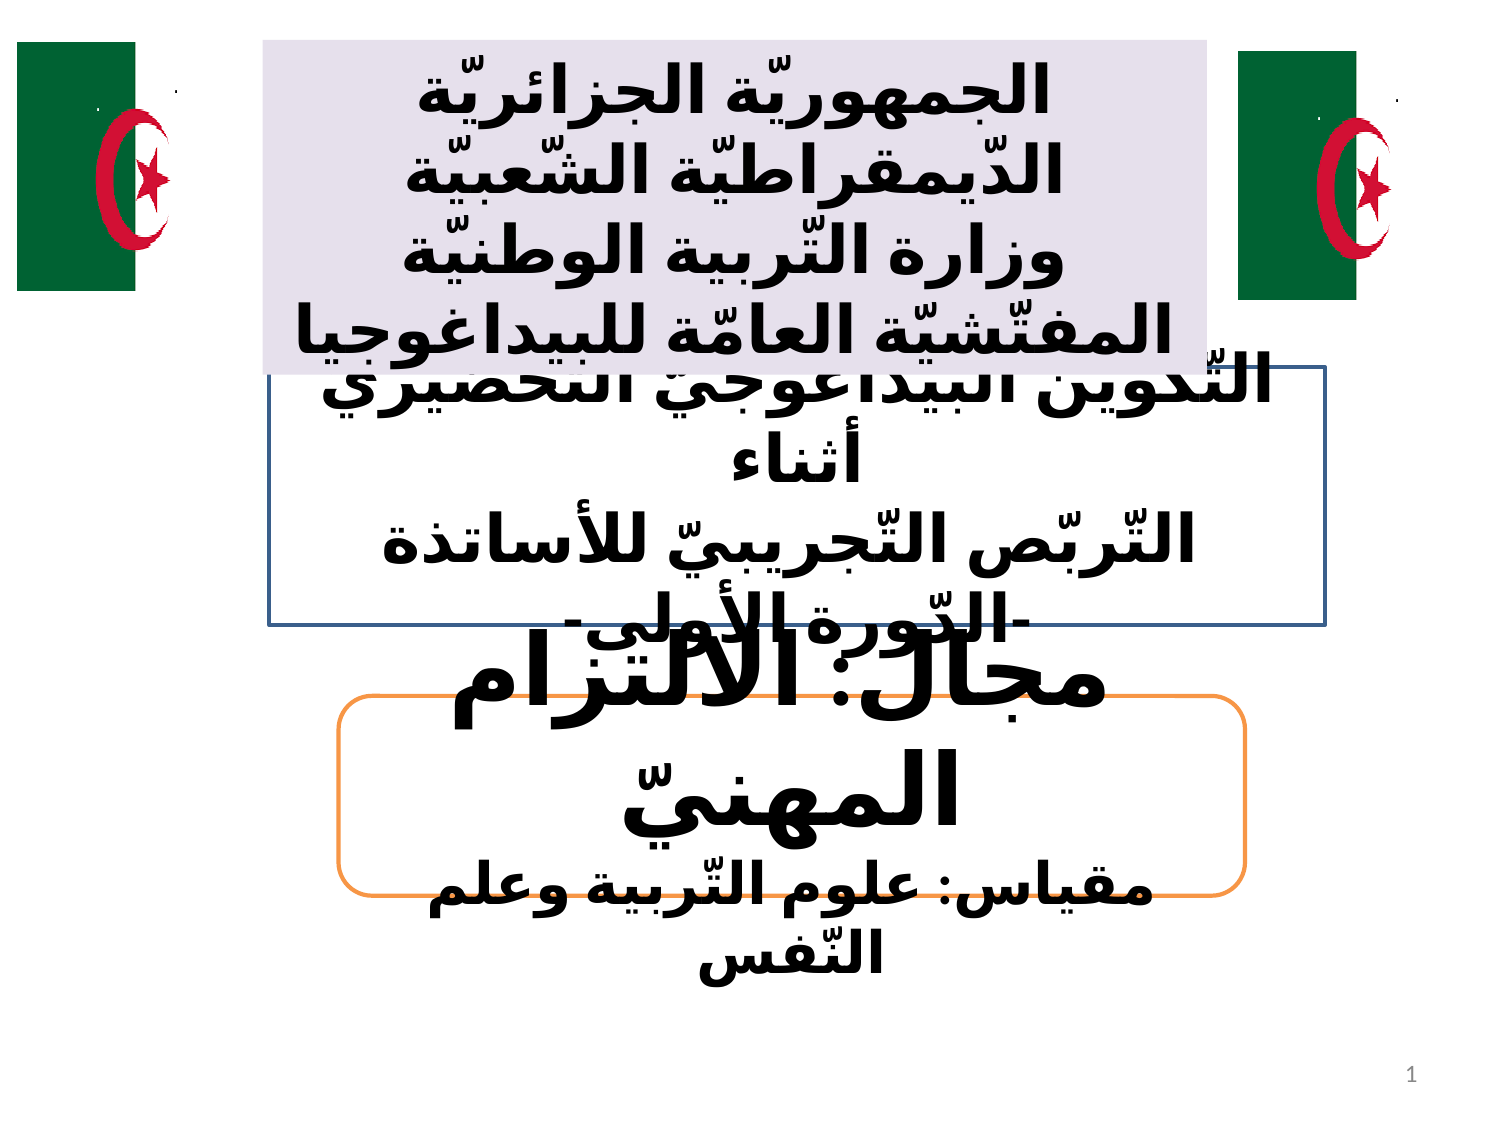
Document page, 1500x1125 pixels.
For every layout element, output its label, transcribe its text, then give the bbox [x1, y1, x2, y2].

picture [17, 42, 252, 291]
text_box التّكوين البيداغوجيّ التّحضيريّ أثناء التّربّص التّجريبيّ للأساتذة -الدّورة الأولى- [267, 365, 1327, 627]
text_box مجال: الالتزام المهنيّ مقياس: علوم التّربية وعلم النّفس [336, 693, 1248, 898]
picture [1238, 51, 1473, 301]
slide_number 1 [1382, 1050, 1426, 1096]
text_box الجمهوريّة الجزائريّة الدّيمقراطيّة الشّعبيّة وزارة التّربية الوطنيّة المفتّشيّة العامّة للبيداغوجيا [262, 39, 1207, 375]
